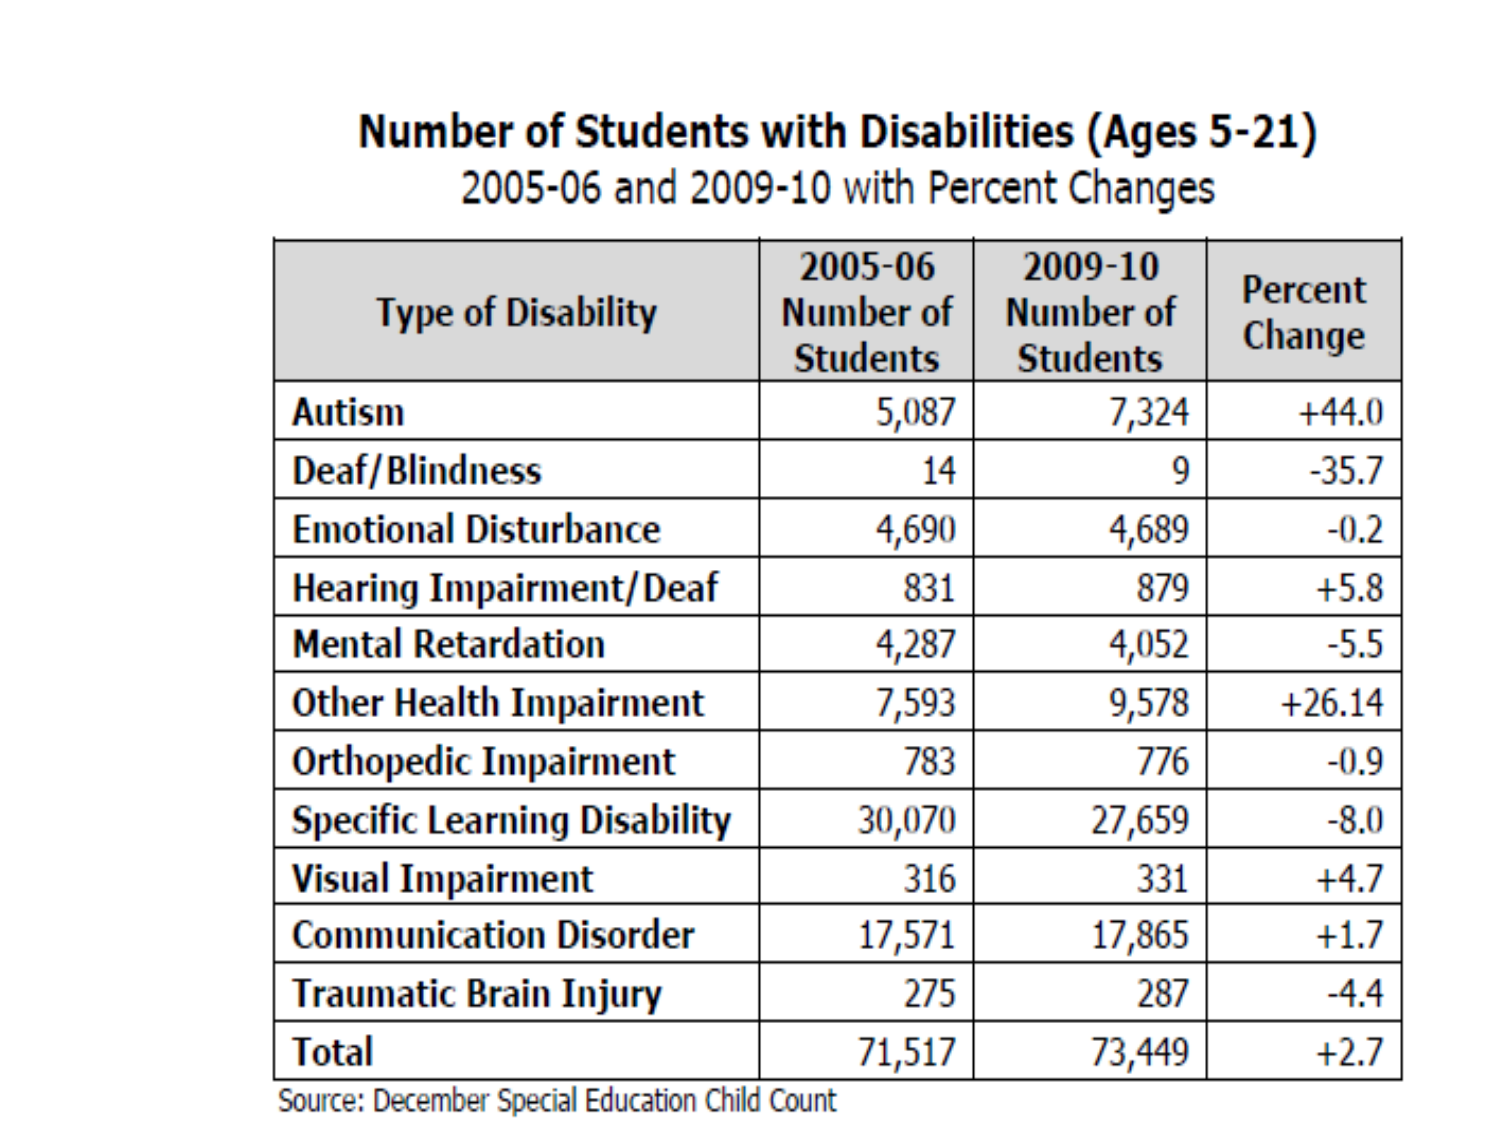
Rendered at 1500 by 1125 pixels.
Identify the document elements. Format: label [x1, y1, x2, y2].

picture [212, 87, 1451, 1125]
